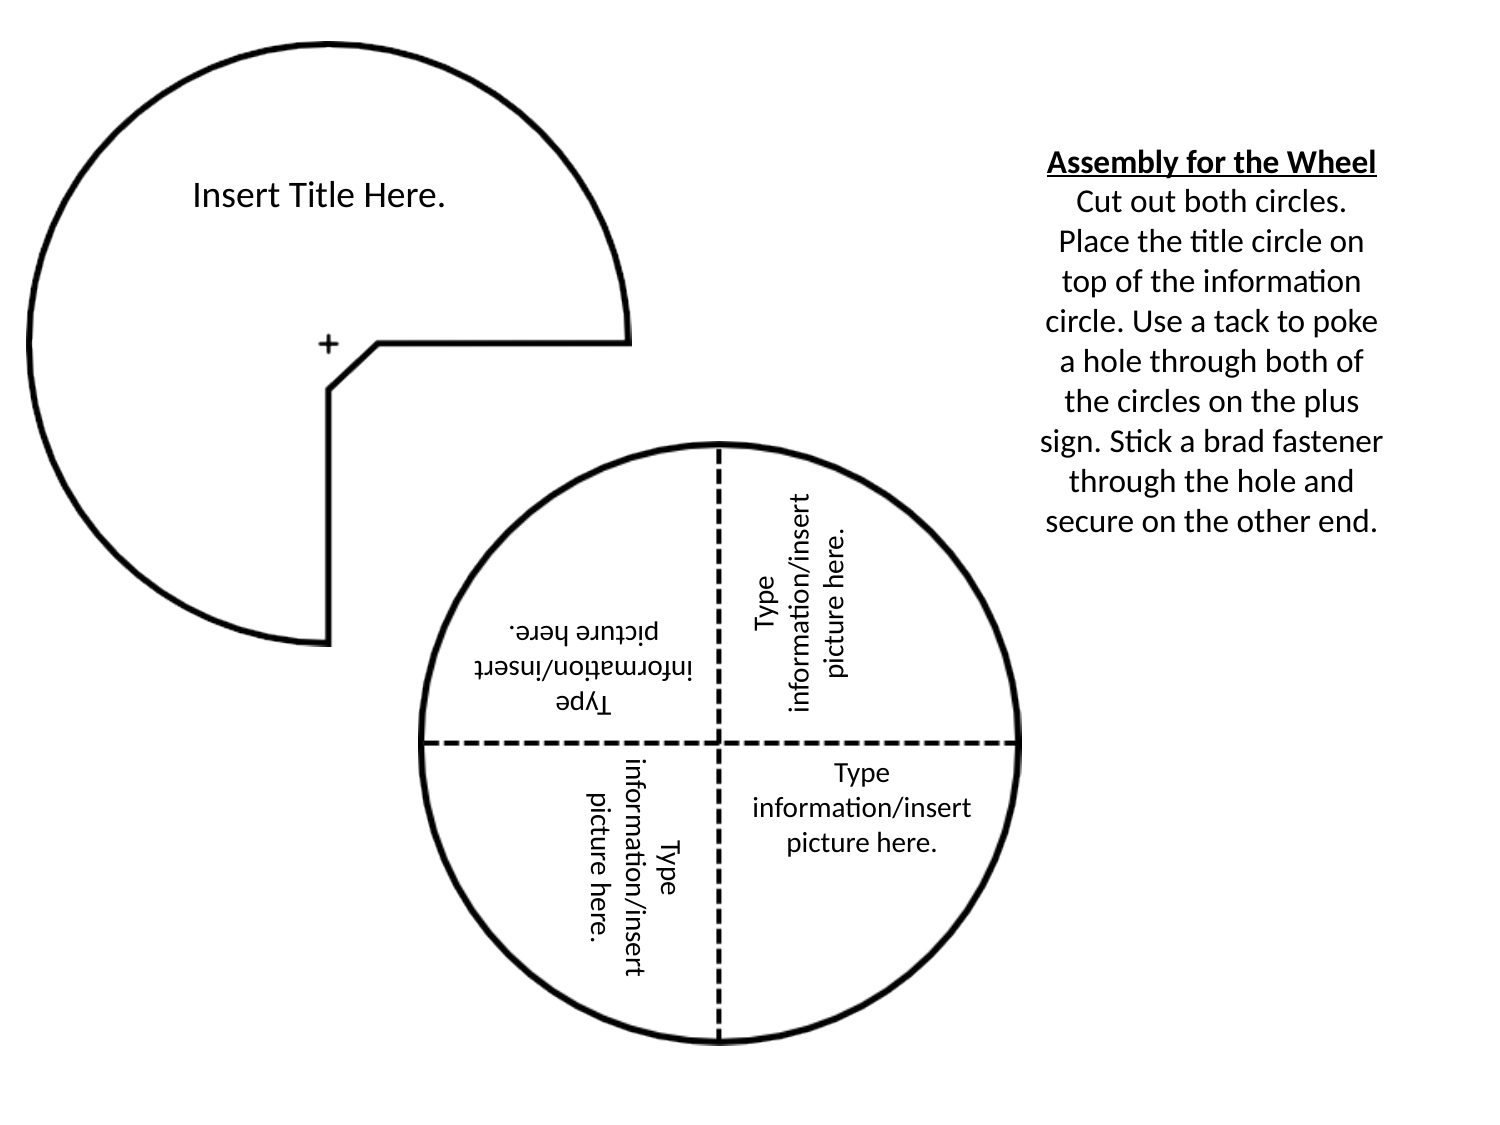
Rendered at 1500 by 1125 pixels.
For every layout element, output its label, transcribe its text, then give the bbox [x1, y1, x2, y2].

picture [26, 41, 1022, 1047]
text_box Assembly for the Wheel Cut out both circles. Place the title circle on top of the information circle. Use a tack to poke a hole through both of the circles on the plus sign. Stick a brad fastener through the hole and secure on the other end. [1022, 132, 1402, 547]
